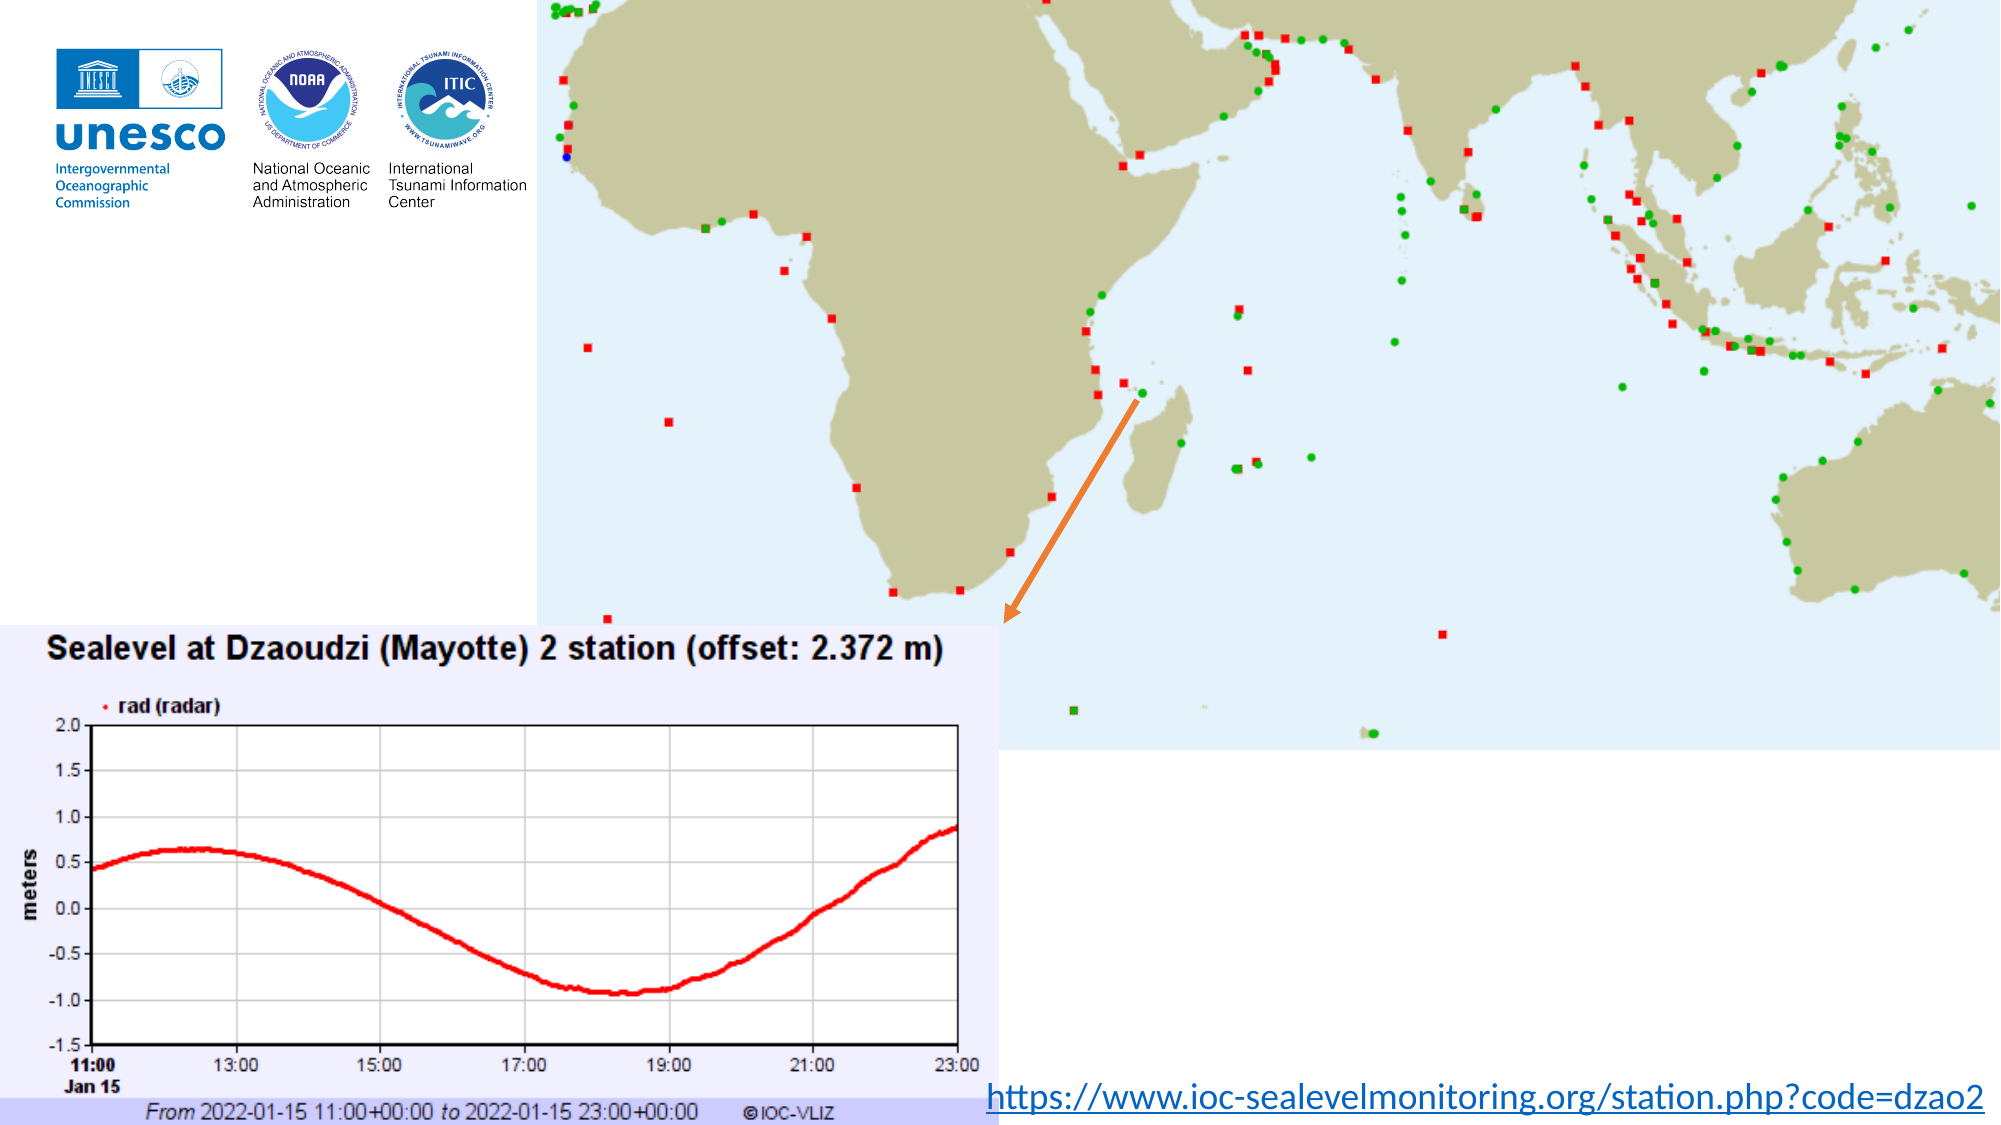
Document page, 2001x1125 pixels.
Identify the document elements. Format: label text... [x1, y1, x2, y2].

picture [0, 0, 2000, 1125]
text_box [1003, 399, 1138, 624]
text_box https://www.ioc-sealevelmonitoring.org/station.php?code=dzao2 [999, 1064, 2000, 1125]
picture [43, 35, 527, 221]
